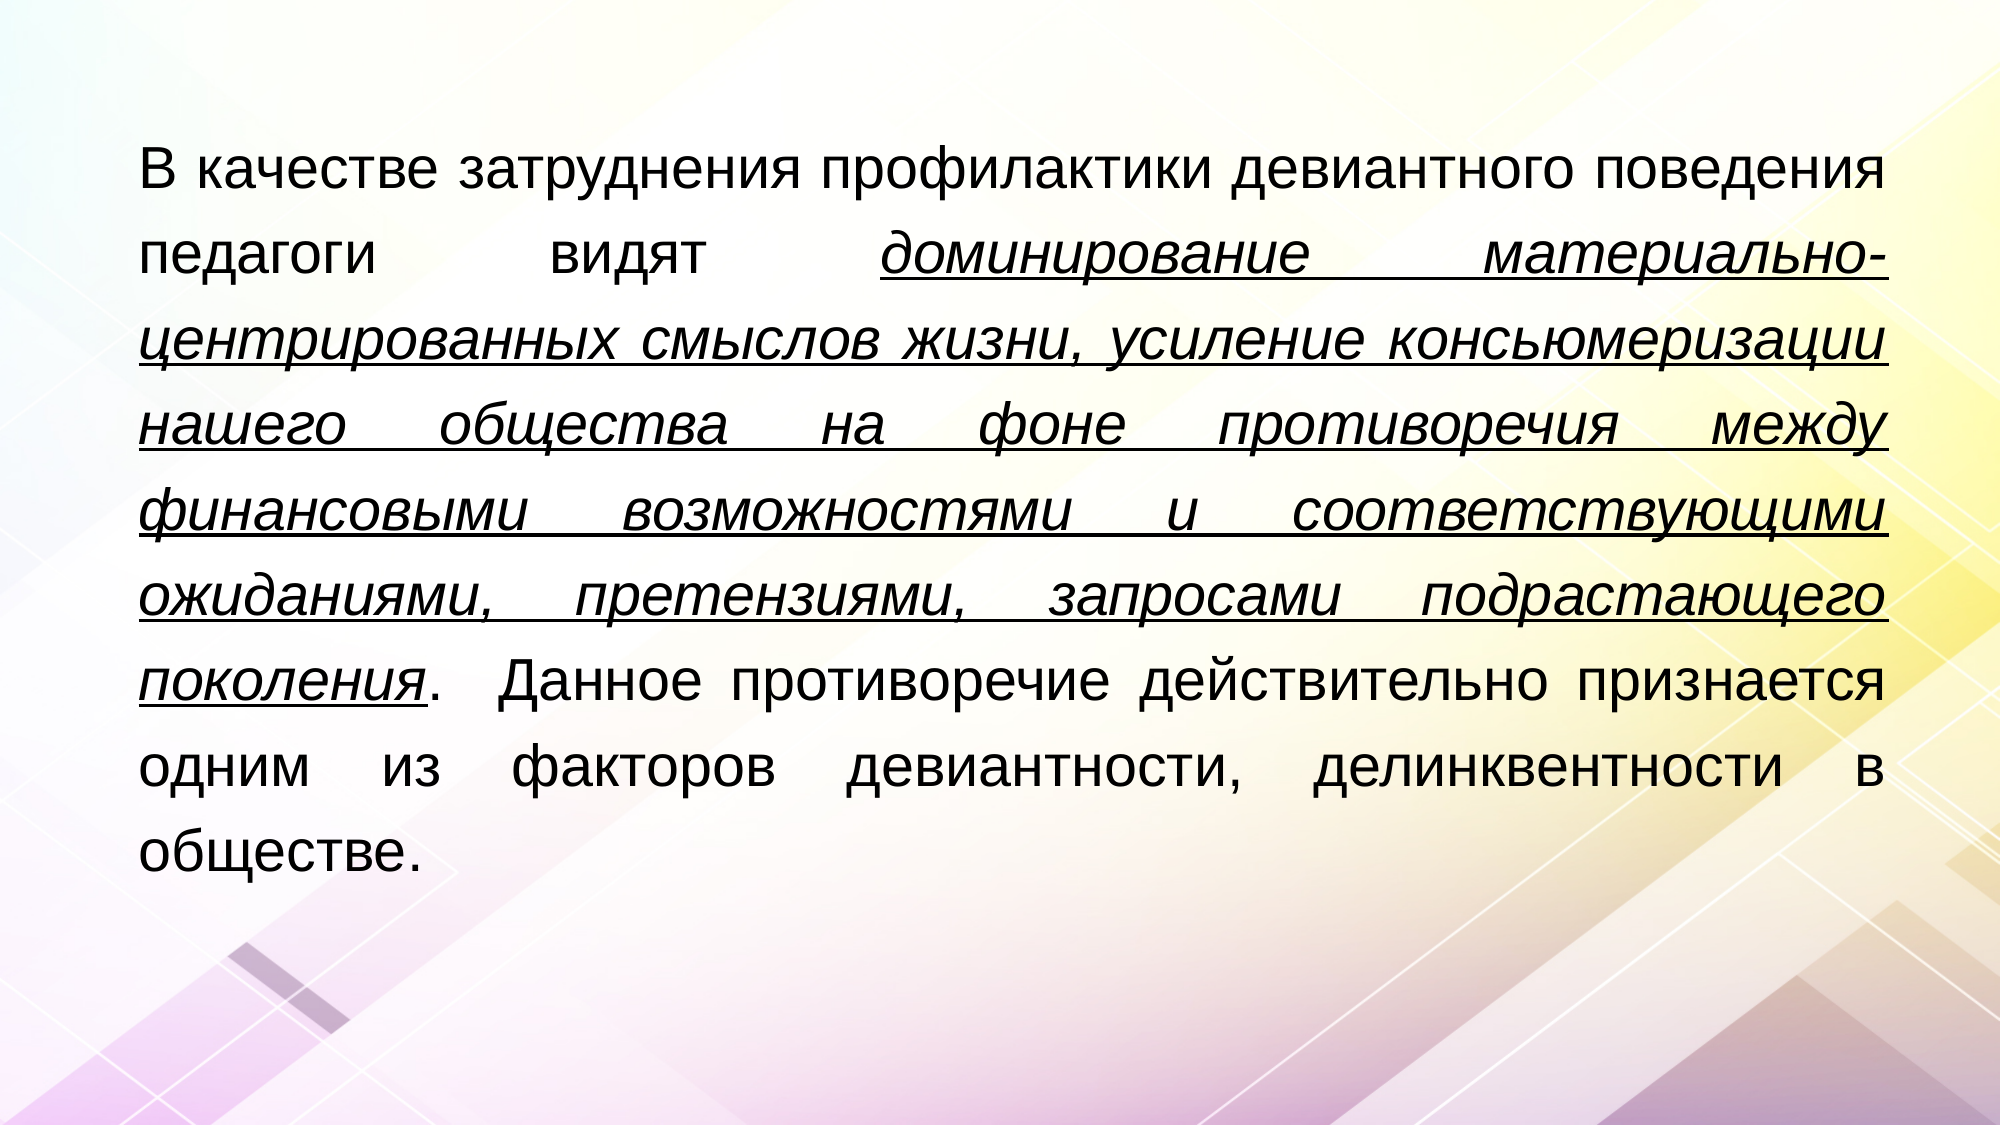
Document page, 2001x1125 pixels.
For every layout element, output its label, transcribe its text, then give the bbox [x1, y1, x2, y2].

picture [0, 0, 2000, 1125]
list В качестве затруднения профилактики девиантного поведения педагоги видят доминирование материально-центрированных смыслов жизни, усиление консьюмеризации нашего общества на фоне противоречия между финансовыми возможностями и соответствующими ожиданиями, претензиями, запросами подрастающего поколения. Данное противоречие действительно признается одним из факторов девиантности, делинквентности в обществе. [87, 107, 1904, 1070]
